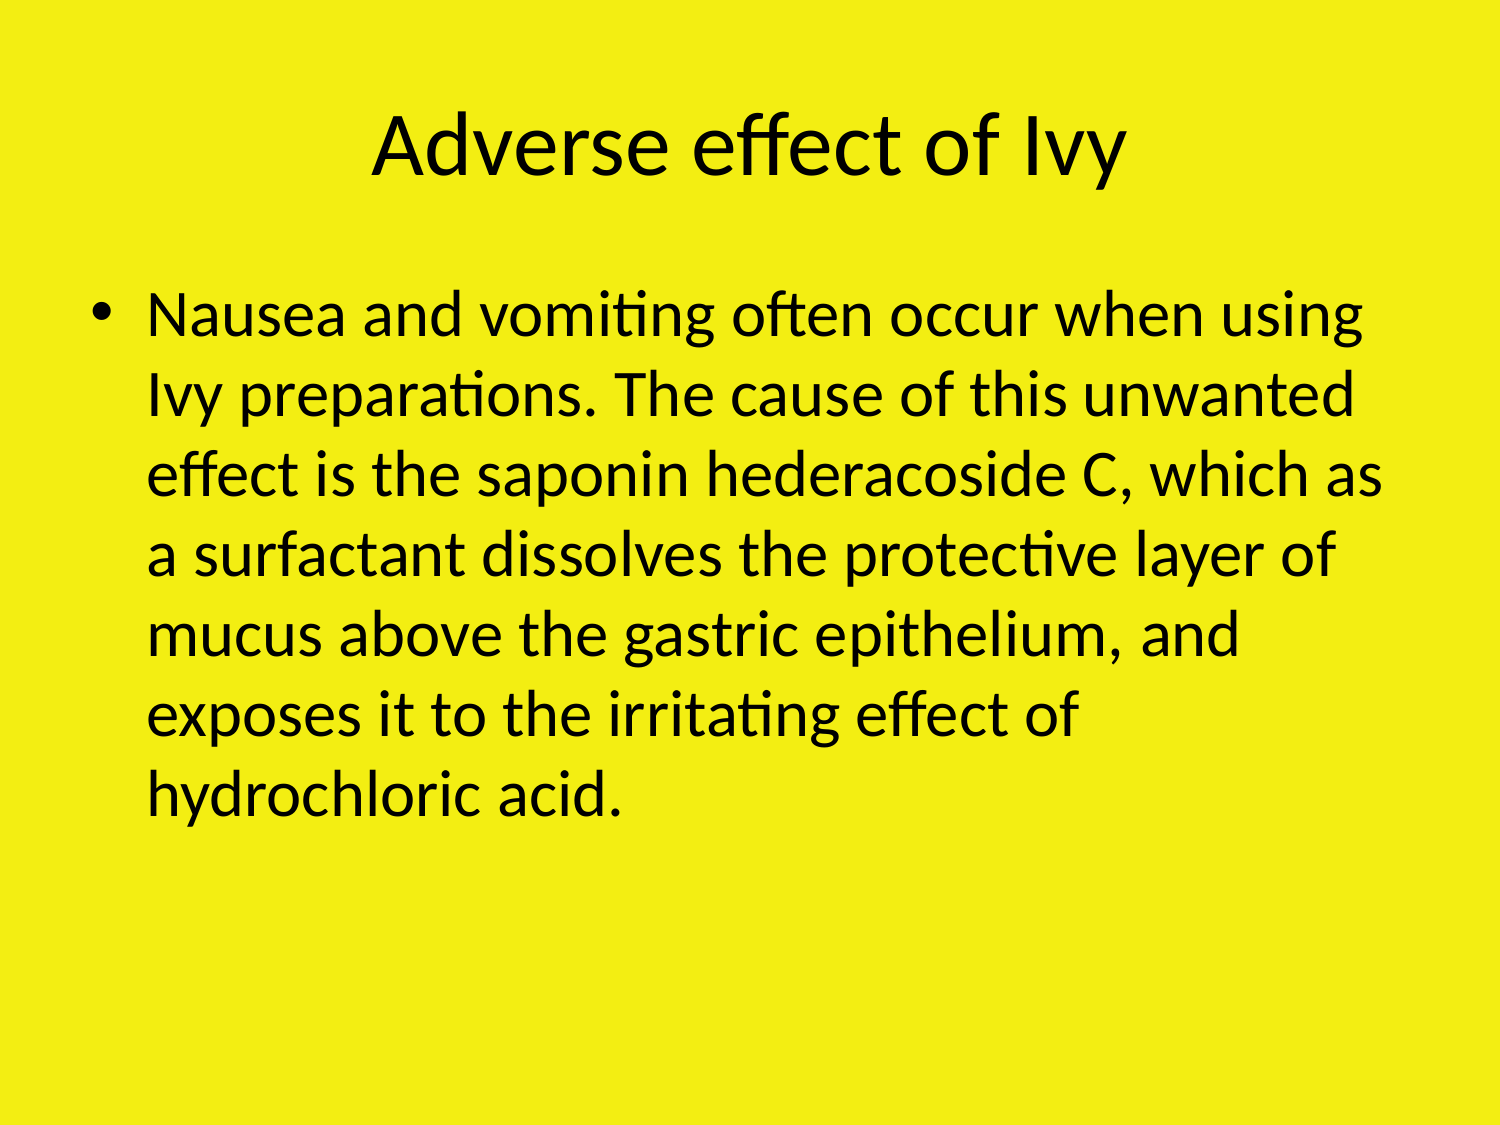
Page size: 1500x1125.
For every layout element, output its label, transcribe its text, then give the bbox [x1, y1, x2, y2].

title Adverse effect of Ivy [75, 45, 1425, 233]
list Nausea and vomiting often occur when using Ivy preparations. The cause of this unwanted effect is the saponin hederacoside C, which as a surfactant dissolves the protective layer of mucus above the gastric epithelium, and exposes it to the irritating effect of hydrochloric acid. [75, 262, 1425, 1005]
